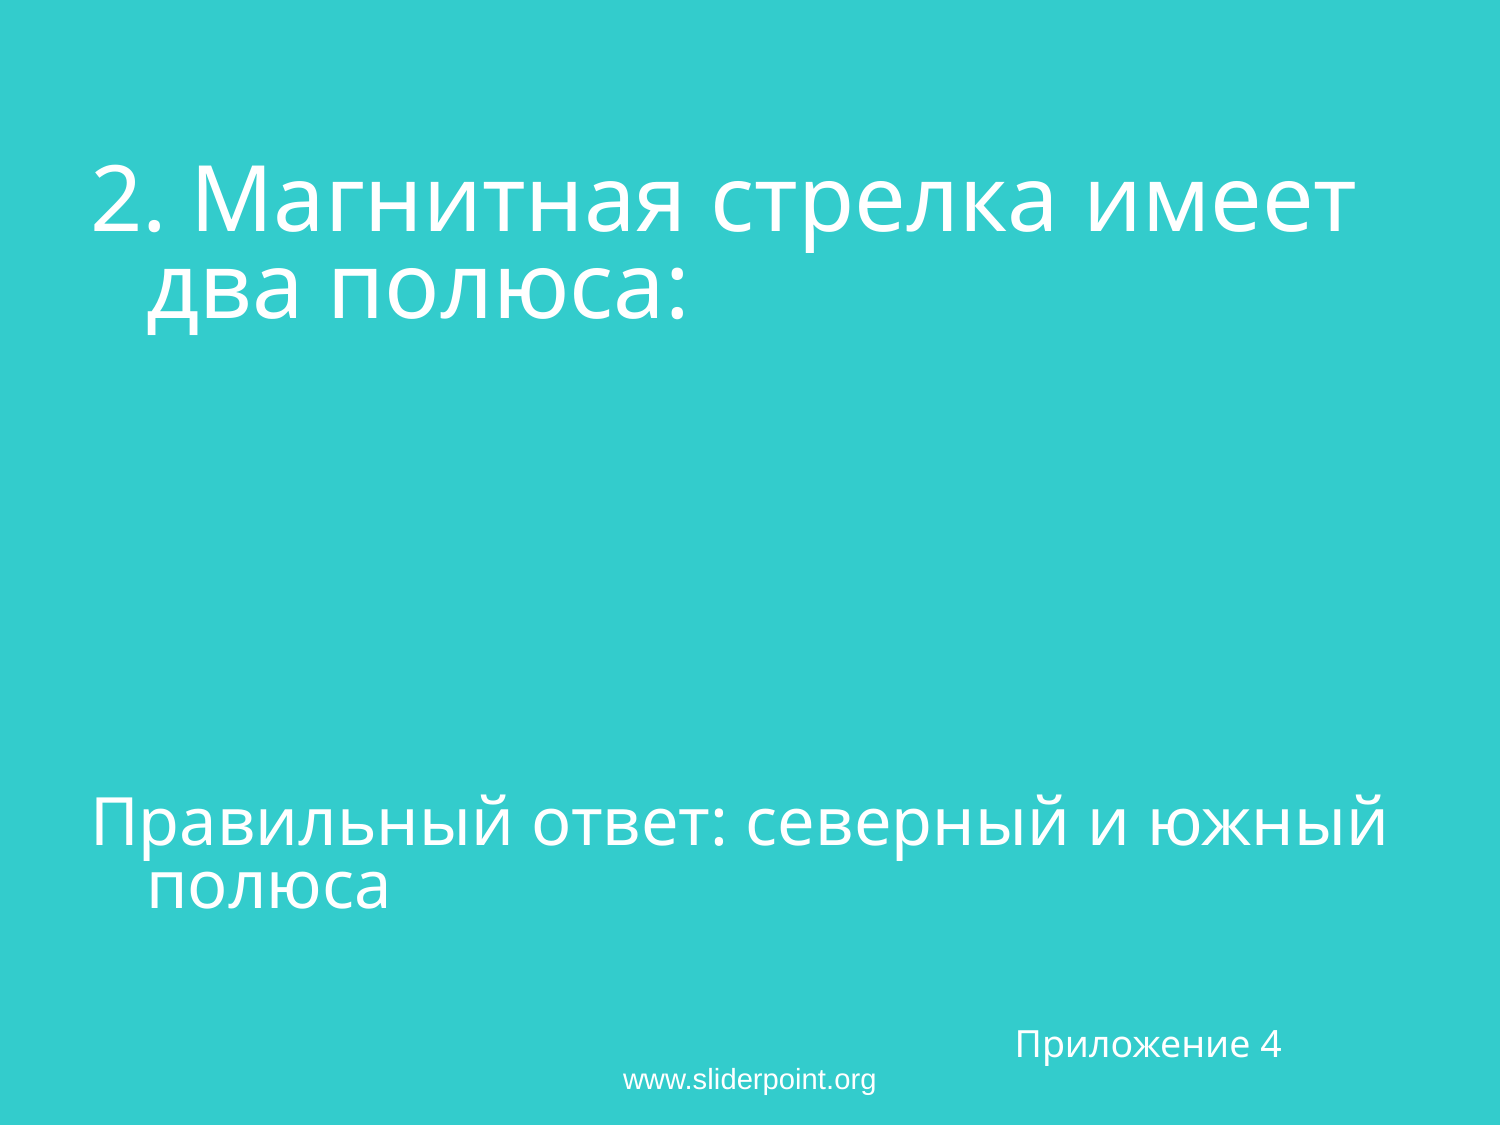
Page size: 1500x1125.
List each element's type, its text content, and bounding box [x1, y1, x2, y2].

list 2. Магнитная стрелка имеет два полюса: Правильный ответ: северный и южный полюса [74, 24, 1426, 988]
footer www.sliderpoint.org [512, 1024, 988, 1103]
text_box Приложение 4 [999, 1012, 1363, 1125]
